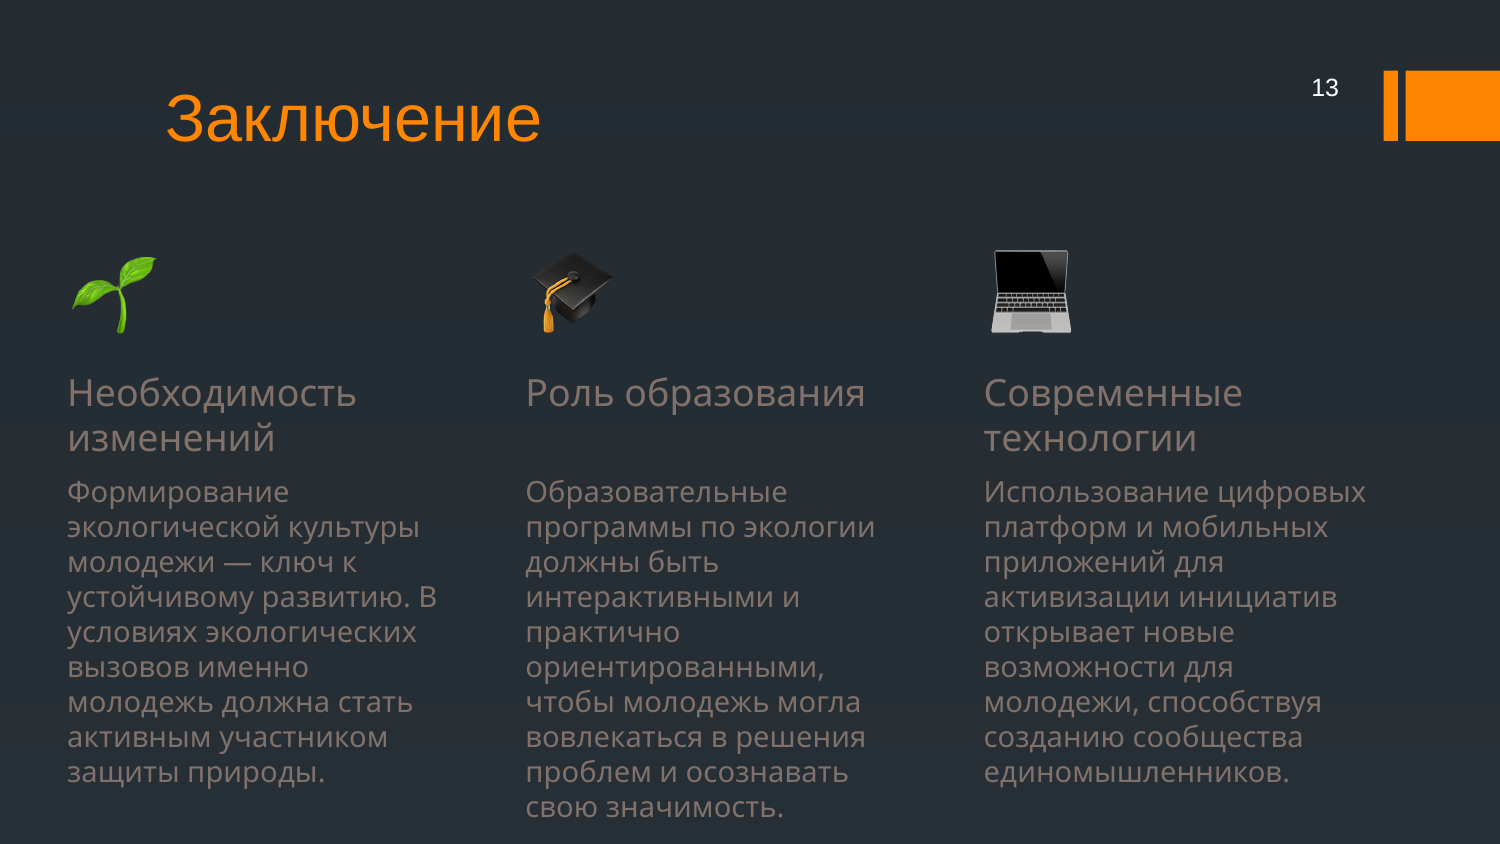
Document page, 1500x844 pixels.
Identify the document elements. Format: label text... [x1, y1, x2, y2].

text_box Формирование экологической культуры молодежи — ключ к устойчивому развитию. В условиях экологических вызовов именно молодежь должна стать активным участником защиты природы. [52, 458, 469, 667]
title Заключение [150, 59, 1350, 235]
slide_number 13 [1199, 67, 1355, 105]
text_box Необходимость изменений [52, 354, 510, 417]
text_box Роль образования [510, 354, 968, 417]
picture [989, 249, 1074, 334]
text_box Образовательные программы по экологии должны быть интерактивными и практично ориентированными, чтобы молодежь могла вовлекаться в решения проблем и осознавать свою значимость. [510, 458, 927, 667]
picture [72, 249, 157, 334]
text_box Современные технологии [968, 354, 1428, 417]
text_box Использование цифровых платформ и мобильных приложений для активизации инициатив открывает новые возможности для молодежи, способствуя созданию сообщества единомышленников. [968, 458, 1386, 667]
picture [530, 249, 616, 334]
